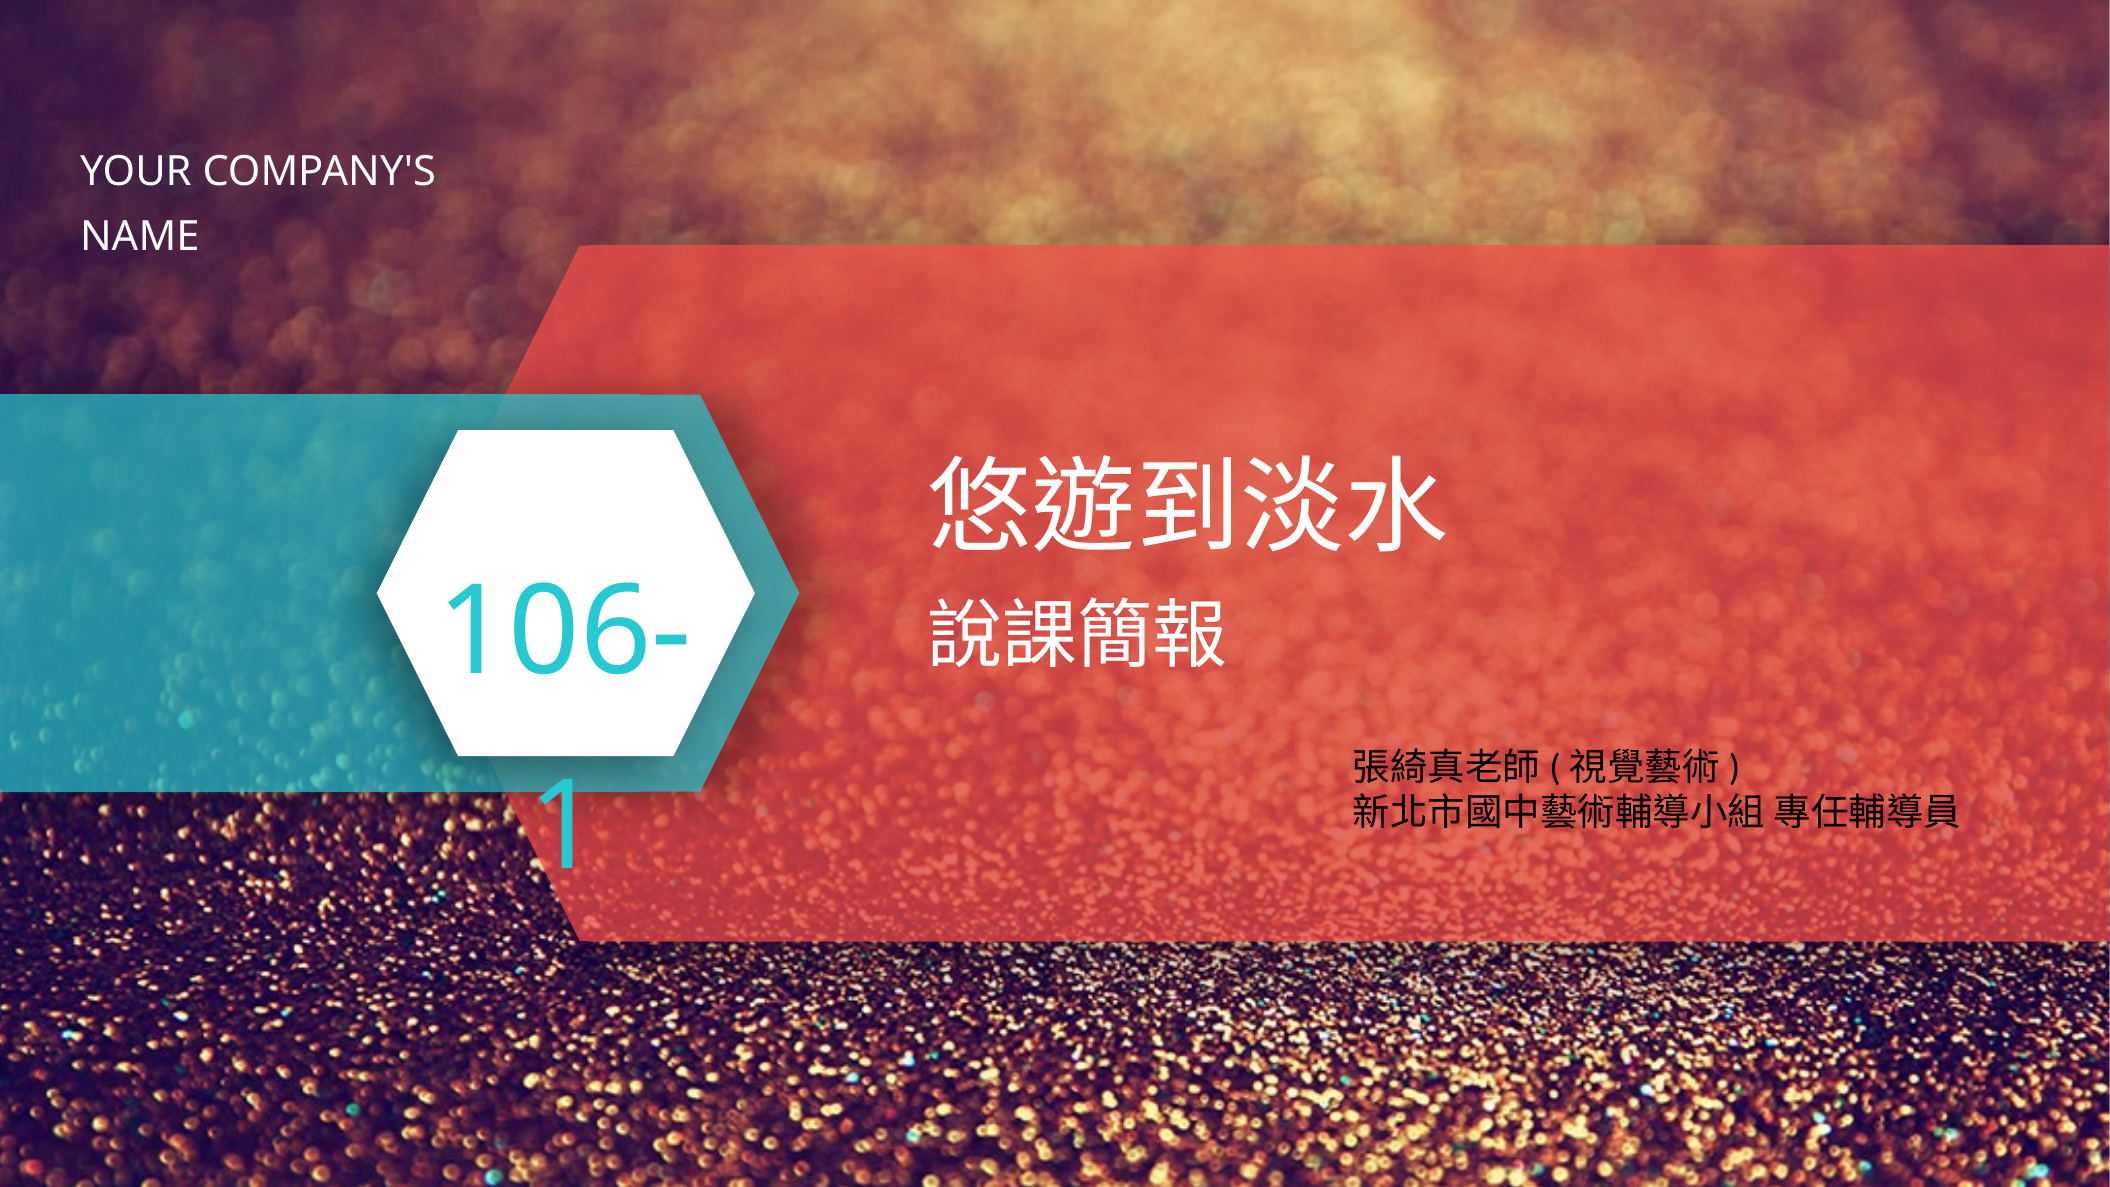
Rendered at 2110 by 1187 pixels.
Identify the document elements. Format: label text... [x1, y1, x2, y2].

text_box [518, 243, 2110, 943]
text_box [424, 429, 708, 496]
text_box 106-1 [390, 496, 739, 902]
text_box 悠遊到淡水 [912, 394, 1921, 572]
text_box 說課簡報 [912, 579, 1921, 684]
text_box [375, 564, 390, 623]
text_box [0, 802, 2110, 1187]
text_box 張綺真老師(視覺藝術) 新北市國中藝術輔導小組 專任輔導員 [1338, 735, 2059, 841]
text_box [0, 0, 2110, 391]
text_box YOUR COMPANY'S NAME [65, 121, 481, 267]
text_box [739, 559, 757, 628]
text_box [0, 393, 801, 794]
